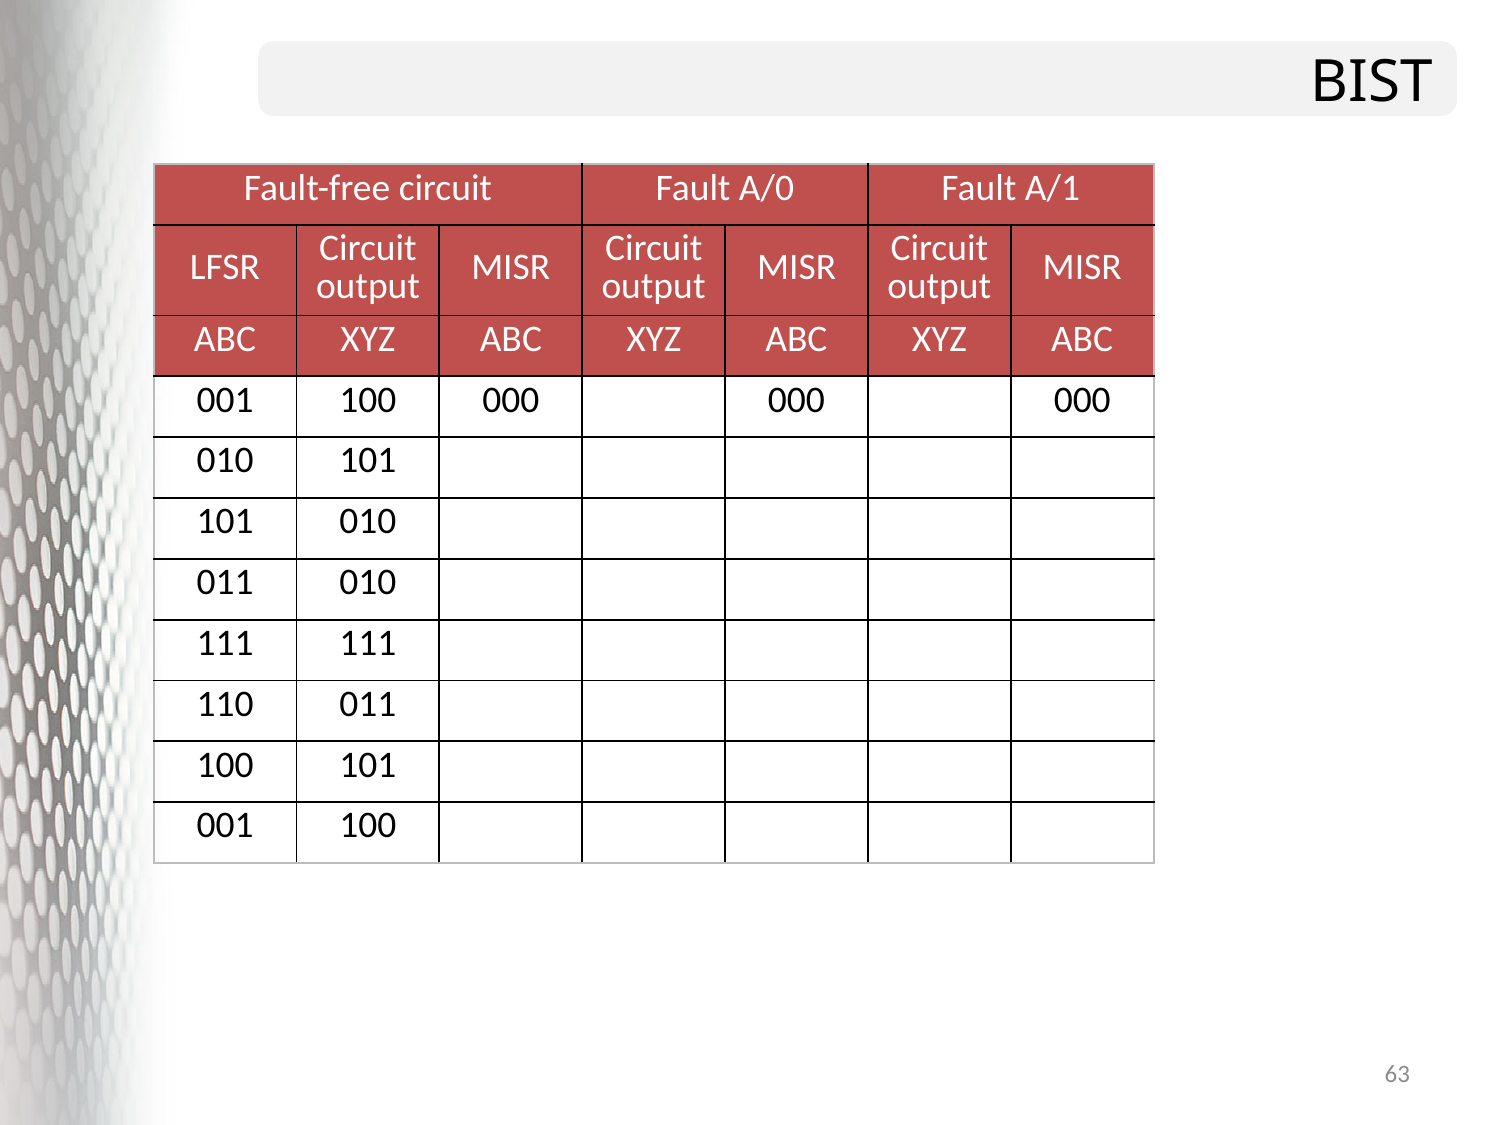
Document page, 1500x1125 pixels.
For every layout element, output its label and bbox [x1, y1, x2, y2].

table_cell [726, 316, 867, 375]
table_cell [297, 742, 438, 801]
table_cell [440, 803, 581, 862]
table_cell [297, 438, 438, 497]
table_cell [155, 226, 296, 315]
table_cell [869, 621, 1010, 680]
table_cell [155, 438, 296, 497]
table_cell [726, 621, 867, 680]
table_cell [297, 560, 438, 619]
table_cell [440, 499, 581, 558]
table_cell [1012, 742, 1153, 801]
table_cell [440, 316, 581, 375]
table_cell [726, 803, 867, 862]
table_cell [1012, 803, 1153, 862]
table_cell [869, 803, 1010, 862]
table_cell [869, 377, 1010, 436]
table_cell [1012, 499, 1153, 558]
table_cell [869, 499, 1010, 558]
table_cell [297, 226, 438, 315]
table_cell [583, 438, 724, 497]
table_cell [1012, 377, 1153, 436]
table_cell [440, 377, 581, 436]
table_cell [297, 681, 438, 740]
table_cell [583, 377, 724, 436]
table_cell [155, 560, 296, 619]
table_cell [297, 499, 438, 558]
table_cell [440, 560, 581, 619]
table_cell [869, 226, 1010, 315]
table_header [869, 165, 1153, 224]
table_cell [297, 803, 438, 862]
table_cell [1012, 316, 1153, 375]
table_cell [155, 803, 296, 862]
table_cell [440, 438, 581, 497]
table_cell [726, 226, 867, 315]
table_header [583, 165, 867, 224]
table_cell [297, 377, 438, 436]
table_cell [726, 560, 867, 619]
table_cell [583, 803, 724, 862]
table_cell [583, 226, 724, 315]
table_cell [440, 681, 581, 740]
table_cell [869, 742, 1010, 801]
table_cell [869, 316, 1010, 375]
table_cell [583, 742, 724, 801]
table_cell [1012, 621, 1153, 680]
table_cell [583, 621, 724, 680]
table_cell [726, 681, 867, 740]
table_cell [1012, 560, 1153, 619]
table_cell [583, 681, 724, 740]
slide_number [1074, 1042, 1425, 1103]
table_cell [1012, 681, 1153, 740]
title [258, 40, 1449, 117]
table_header [155, 165, 581, 224]
picture [0, 0, 200, 1125]
table_cell [155, 621, 296, 680]
table_cell [155, 499, 296, 558]
table_cell [583, 316, 724, 375]
table_cell [869, 438, 1010, 497]
table_cell [726, 438, 867, 497]
table_cell [155, 681, 296, 740]
table_cell [869, 681, 1010, 740]
table_cell [726, 499, 867, 558]
table_cell [155, 316, 296, 375]
table_cell [440, 226, 581, 315]
table_cell [440, 621, 581, 680]
table_cell [440, 742, 581, 801]
table_cell [155, 377, 296, 436]
table_cell [869, 560, 1010, 619]
table_cell [155, 742, 296, 801]
table_cell [726, 377, 867, 436]
table_cell [583, 560, 724, 619]
table_cell [297, 316, 438, 375]
table_cell [726, 742, 867, 801]
table_cell [583, 499, 724, 558]
table_cell [1012, 438, 1153, 497]
table_cell [297, 621, 438, 680]
table_cell [1012, 226, 1153, 315]
